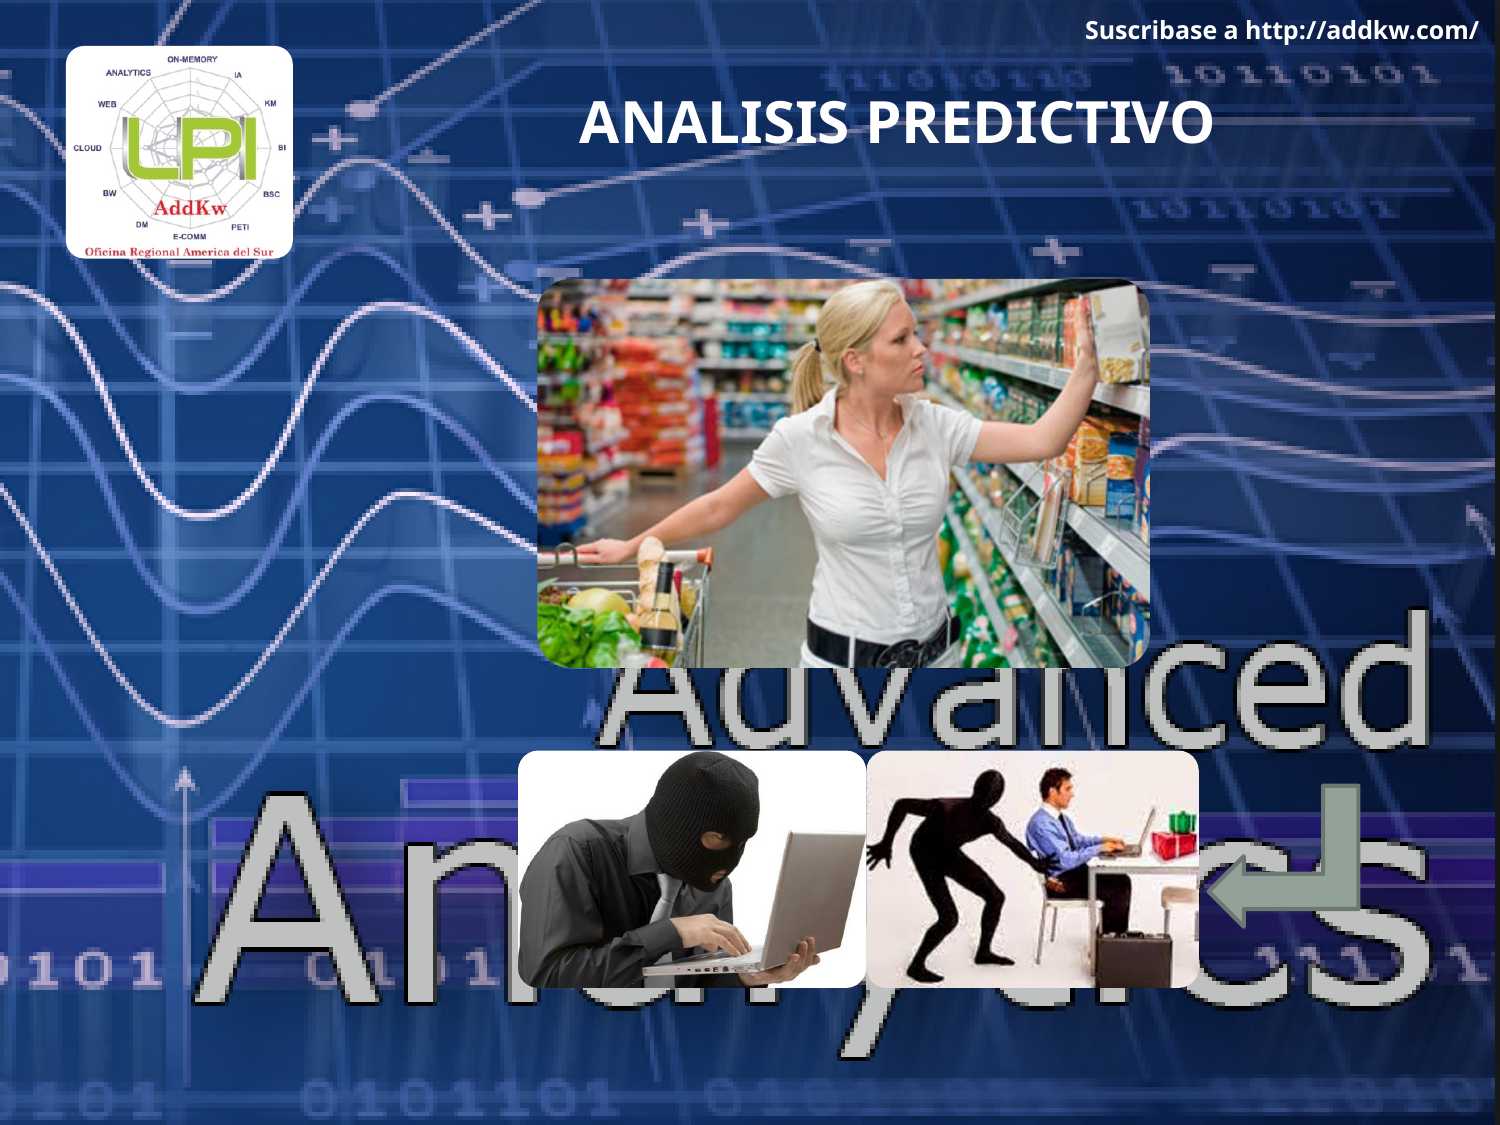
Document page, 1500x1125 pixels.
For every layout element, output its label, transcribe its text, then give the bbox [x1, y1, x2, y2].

text_box [1206, 783, 1361, 929]
text_box Suscribase a http://addkw.com/ [1070, 7, 1495, 52]
picture [0, 0, 1500, 1125]
text_box ANALISIS PREDICTIVO [324, 78, 1471, 163]
